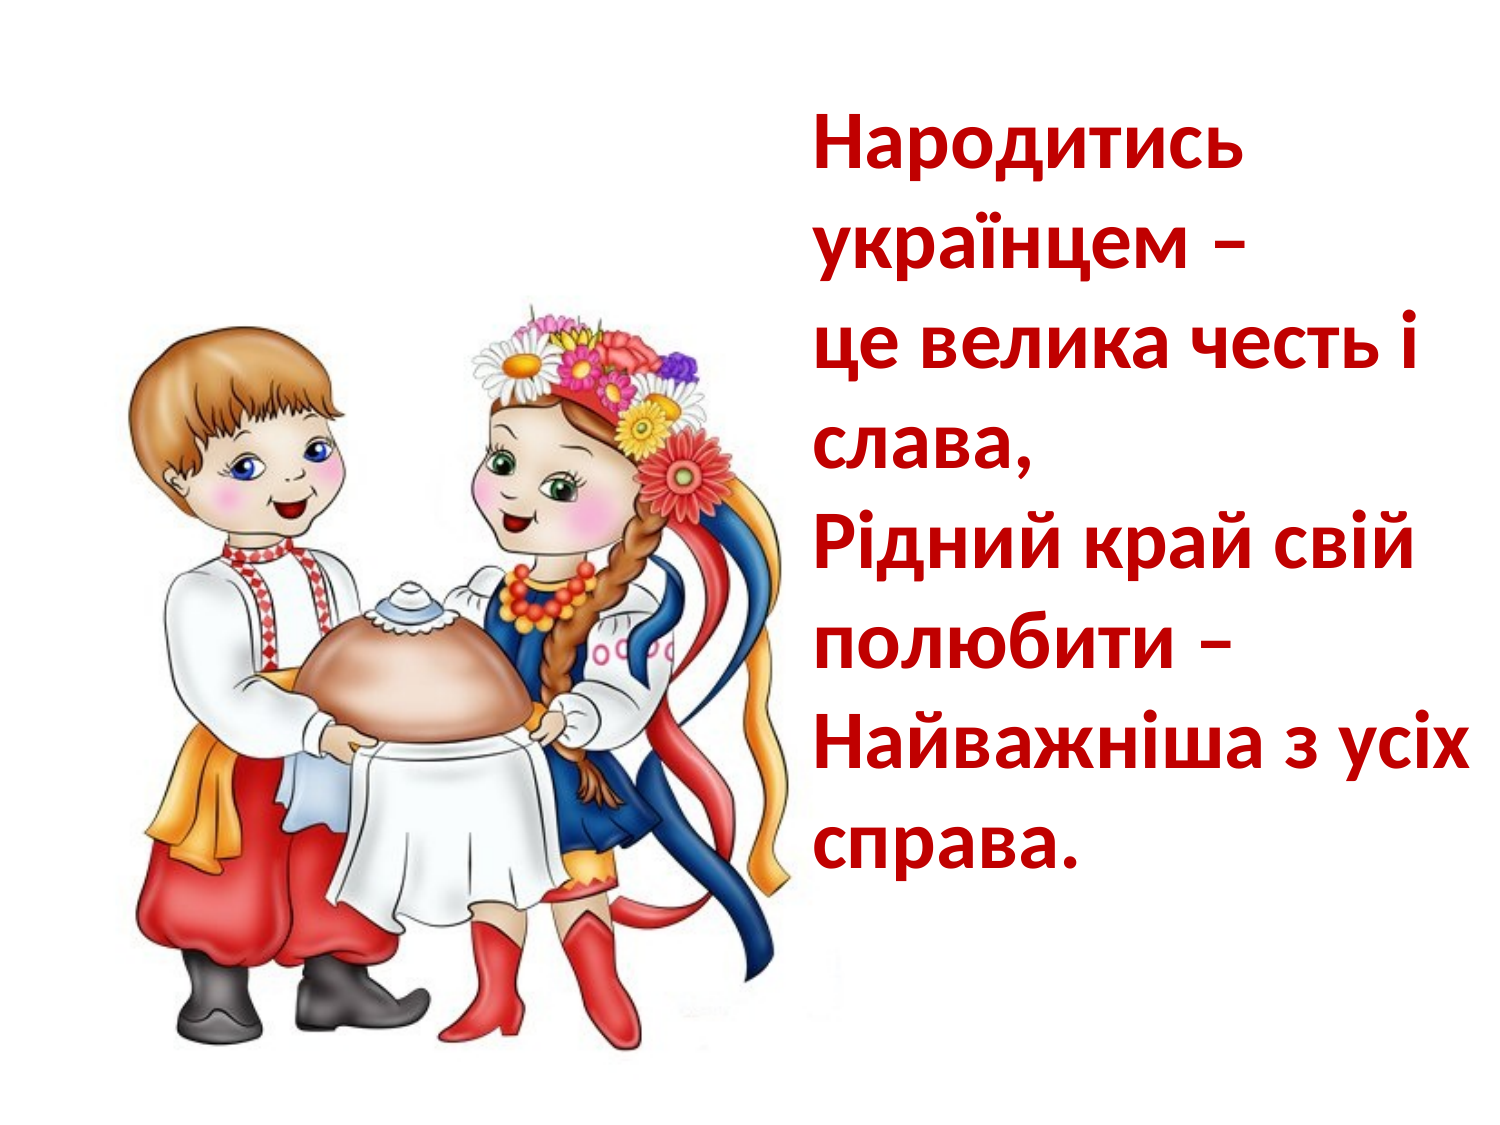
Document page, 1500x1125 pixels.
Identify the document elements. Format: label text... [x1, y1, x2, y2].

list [29, 266, 845, 1083]
text_box Народитись українцем – це велика честь і слава, Рідний край свій полюбити – Найважніша з усіх справа. [797, 78, 1500, 1003]
